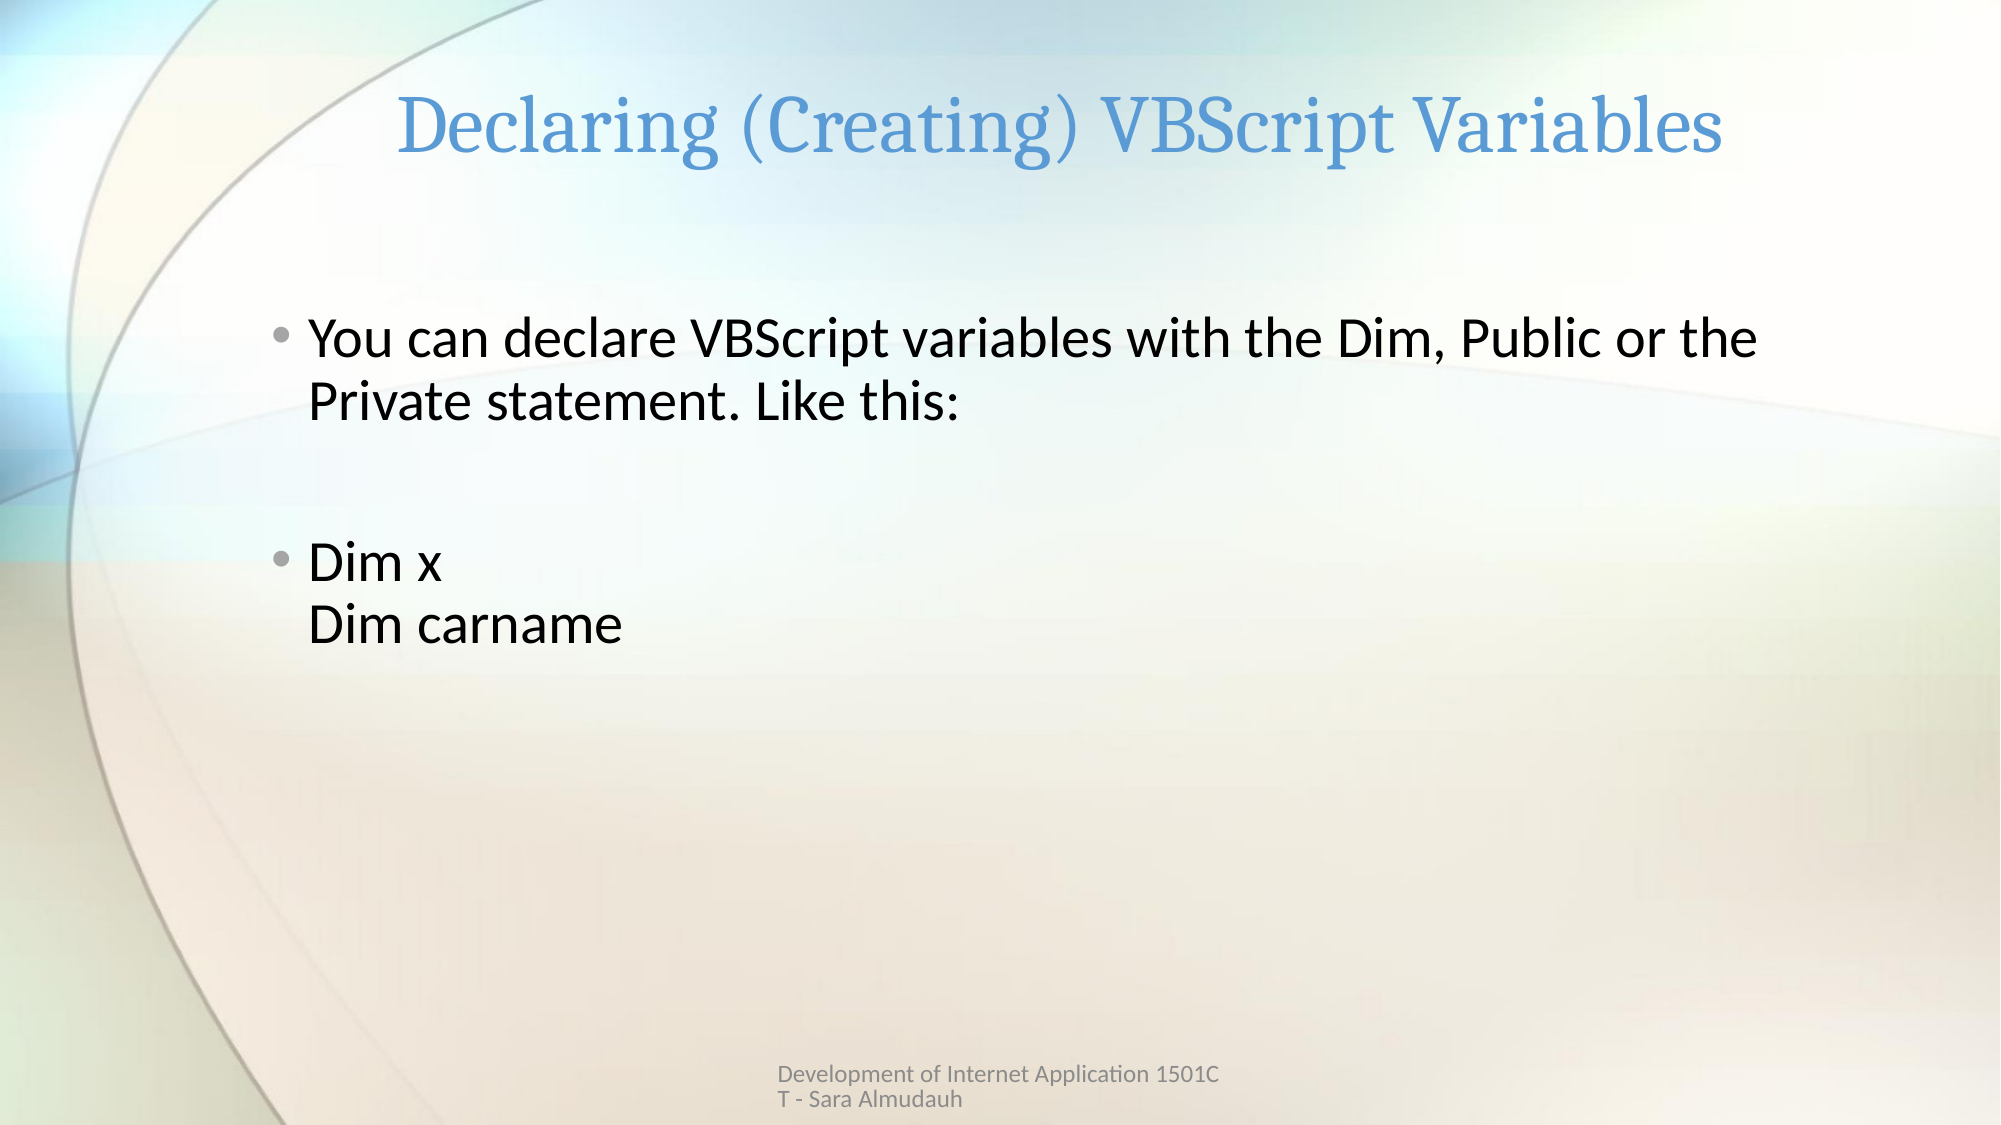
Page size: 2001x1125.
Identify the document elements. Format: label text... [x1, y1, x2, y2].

title Declaring (Creating) VBScript Variables [381, 59, 1863, 278]
footer Development of Internet Application 1501CT - Sara Almudauh [762, 1042, 1238, 1103]
picture [0, 0, 2001, 1125]
list You can declare VBScript variables with the Dim, Public or the Private statement. Like this: Dim x Dim carname [256, 299, 1863, 1014]
